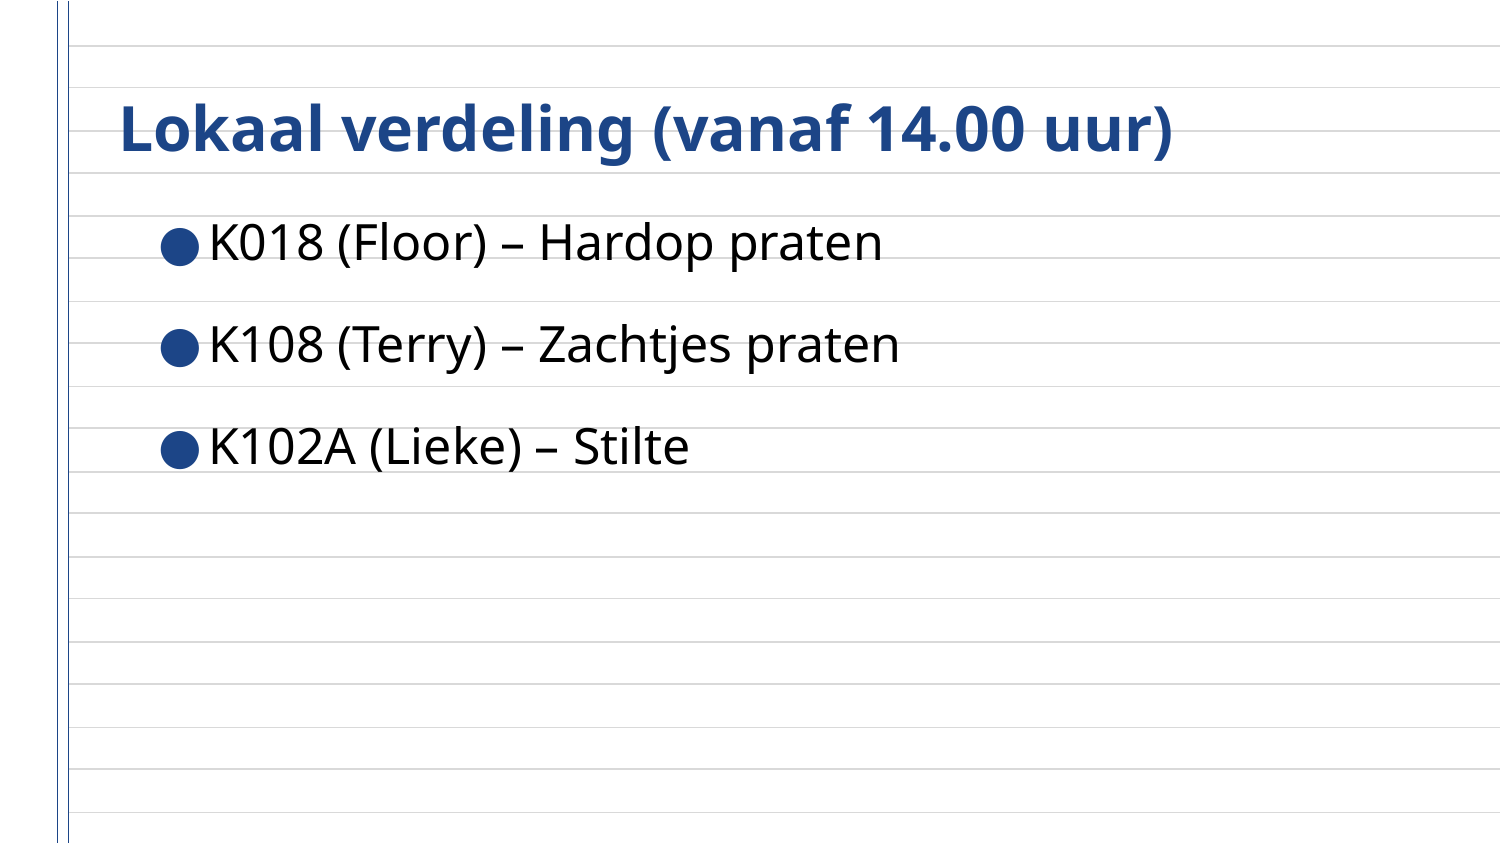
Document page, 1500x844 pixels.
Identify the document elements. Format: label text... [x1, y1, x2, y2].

list K018 (Floor) – Hardop praten K108 (Terry) – Zachtjes praten K102A (Lieke) – Stilte [118, 204, 1382, 769]
title Lokaal verdeling (vanaf 14.00 uur) [118, 88, 1382, 148]
